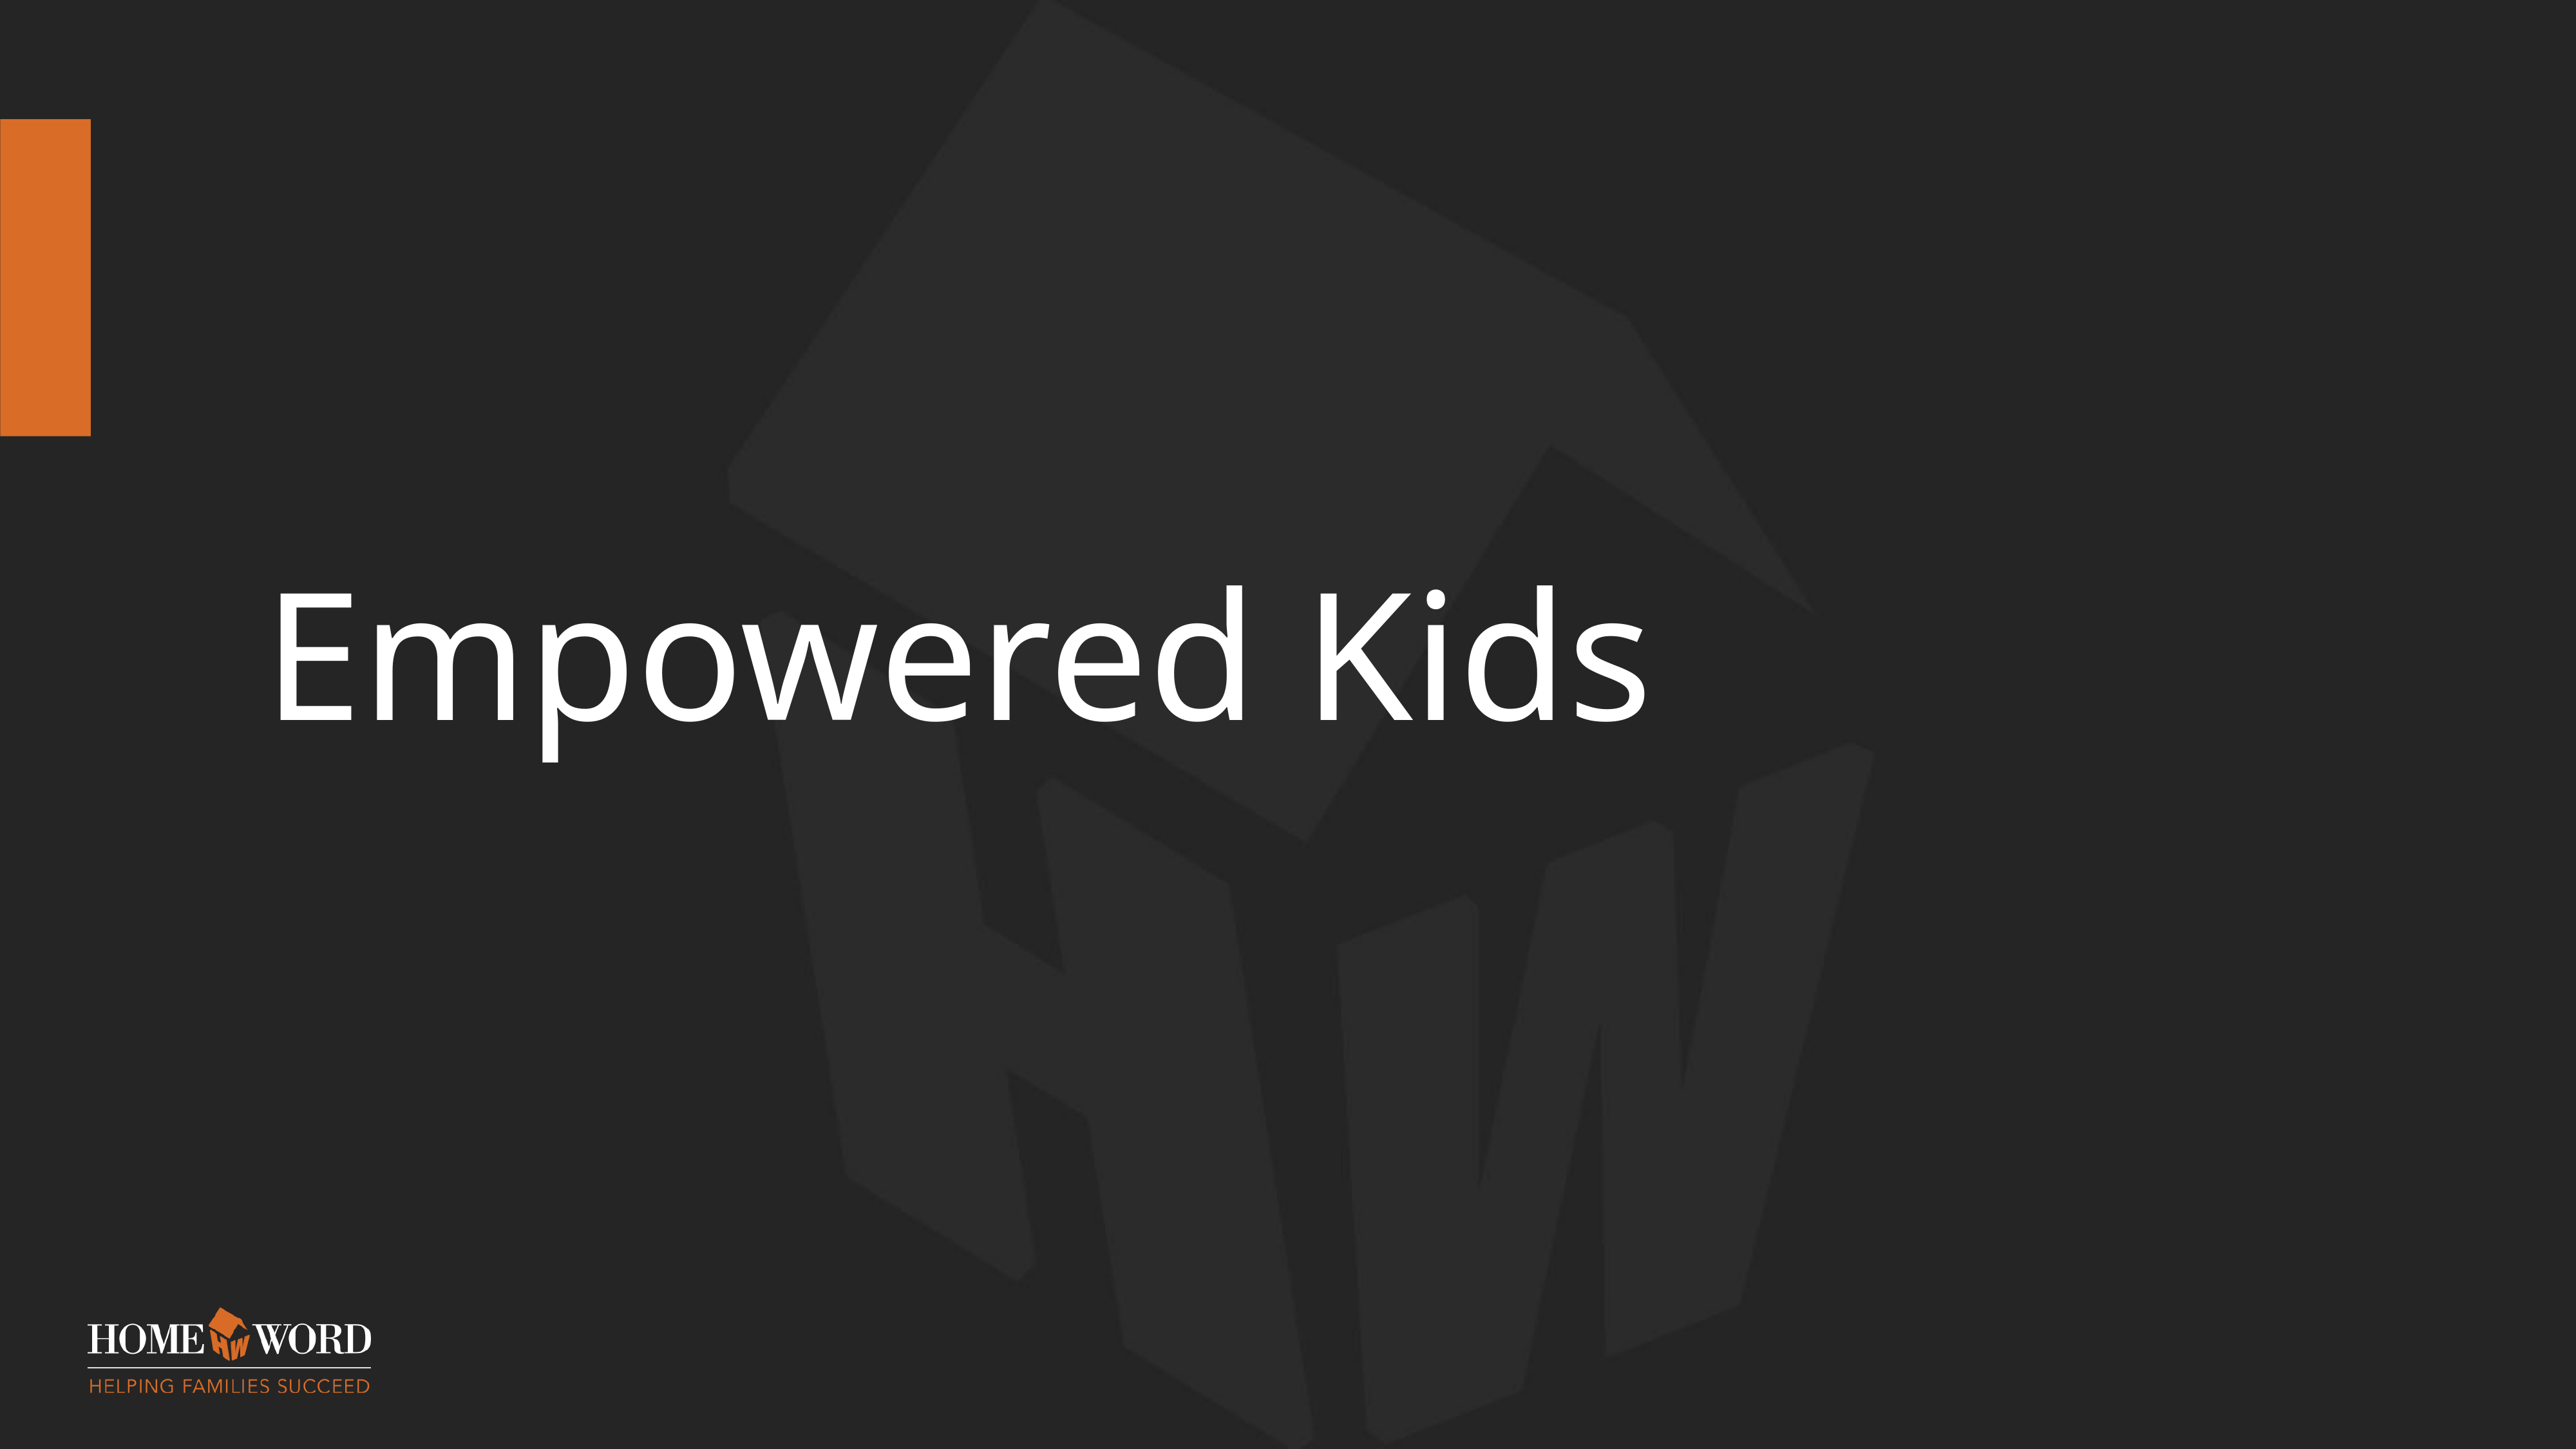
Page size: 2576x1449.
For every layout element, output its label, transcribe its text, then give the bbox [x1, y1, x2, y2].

title Empowered Kids [258, 290, 2264, 1008]
picture [0, 0, 2576, 1449]
